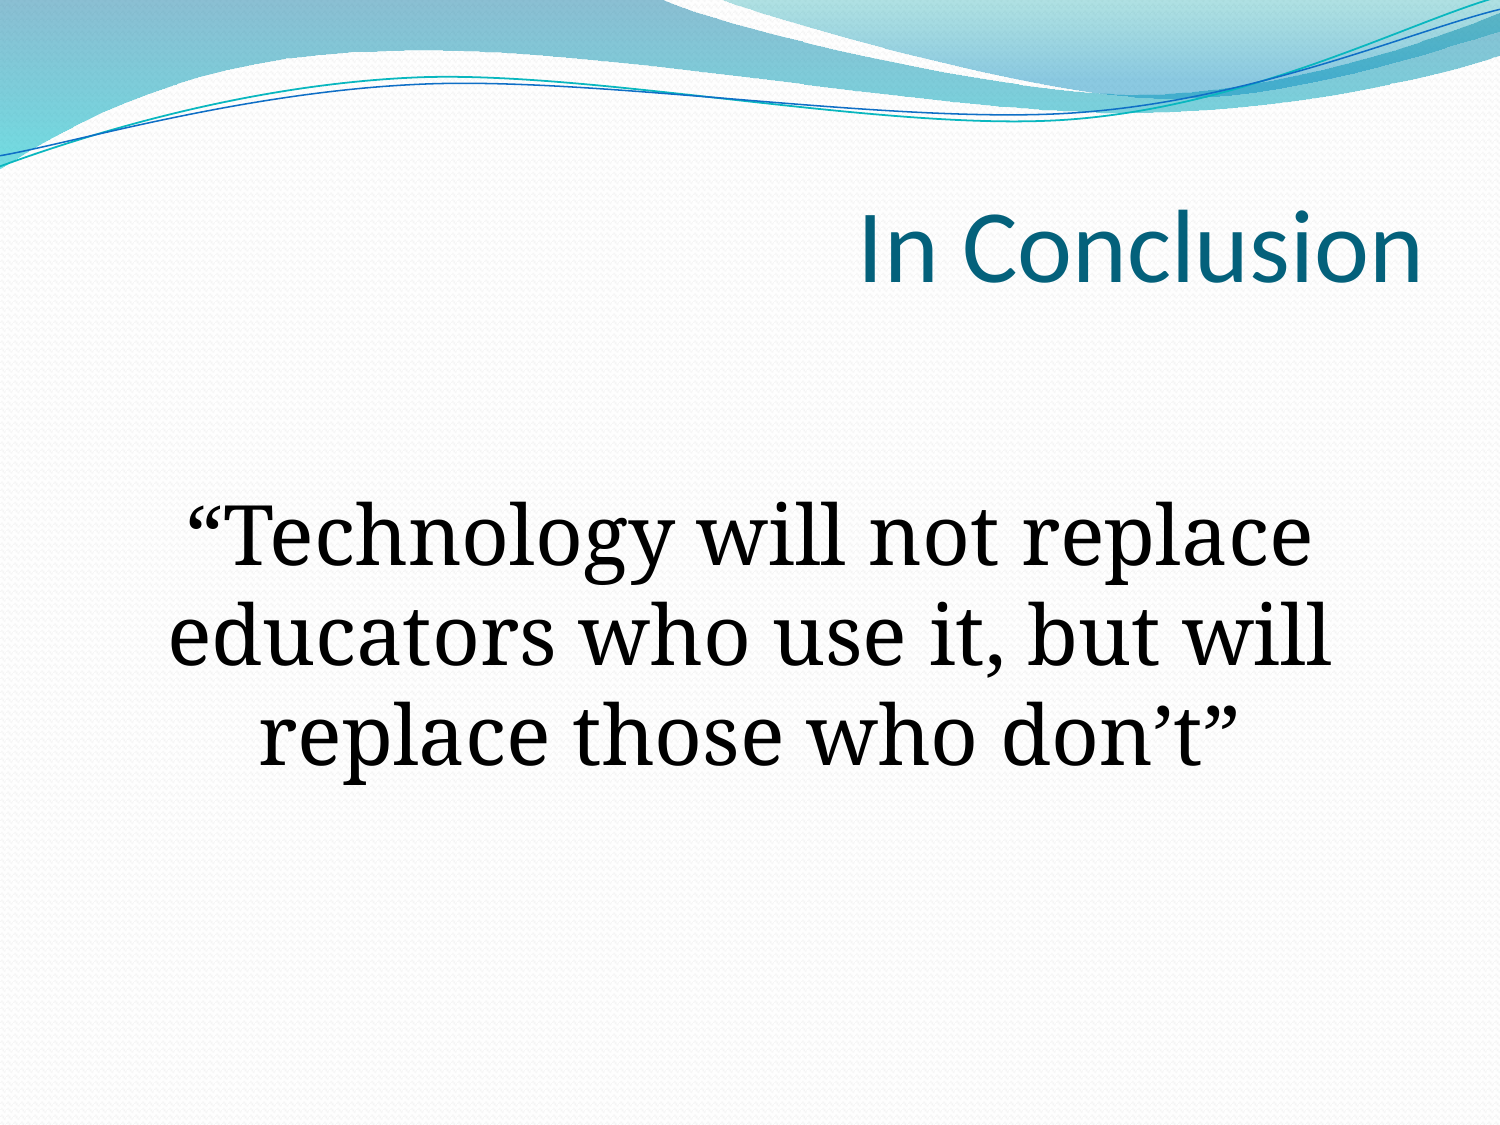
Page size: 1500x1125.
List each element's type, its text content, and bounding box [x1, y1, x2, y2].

title In Conclusion [75, 115, 1425, 303]
list “Technology will not replace educators who use it, but will replace those who don’t” [75, 317, 1425, 1038]
